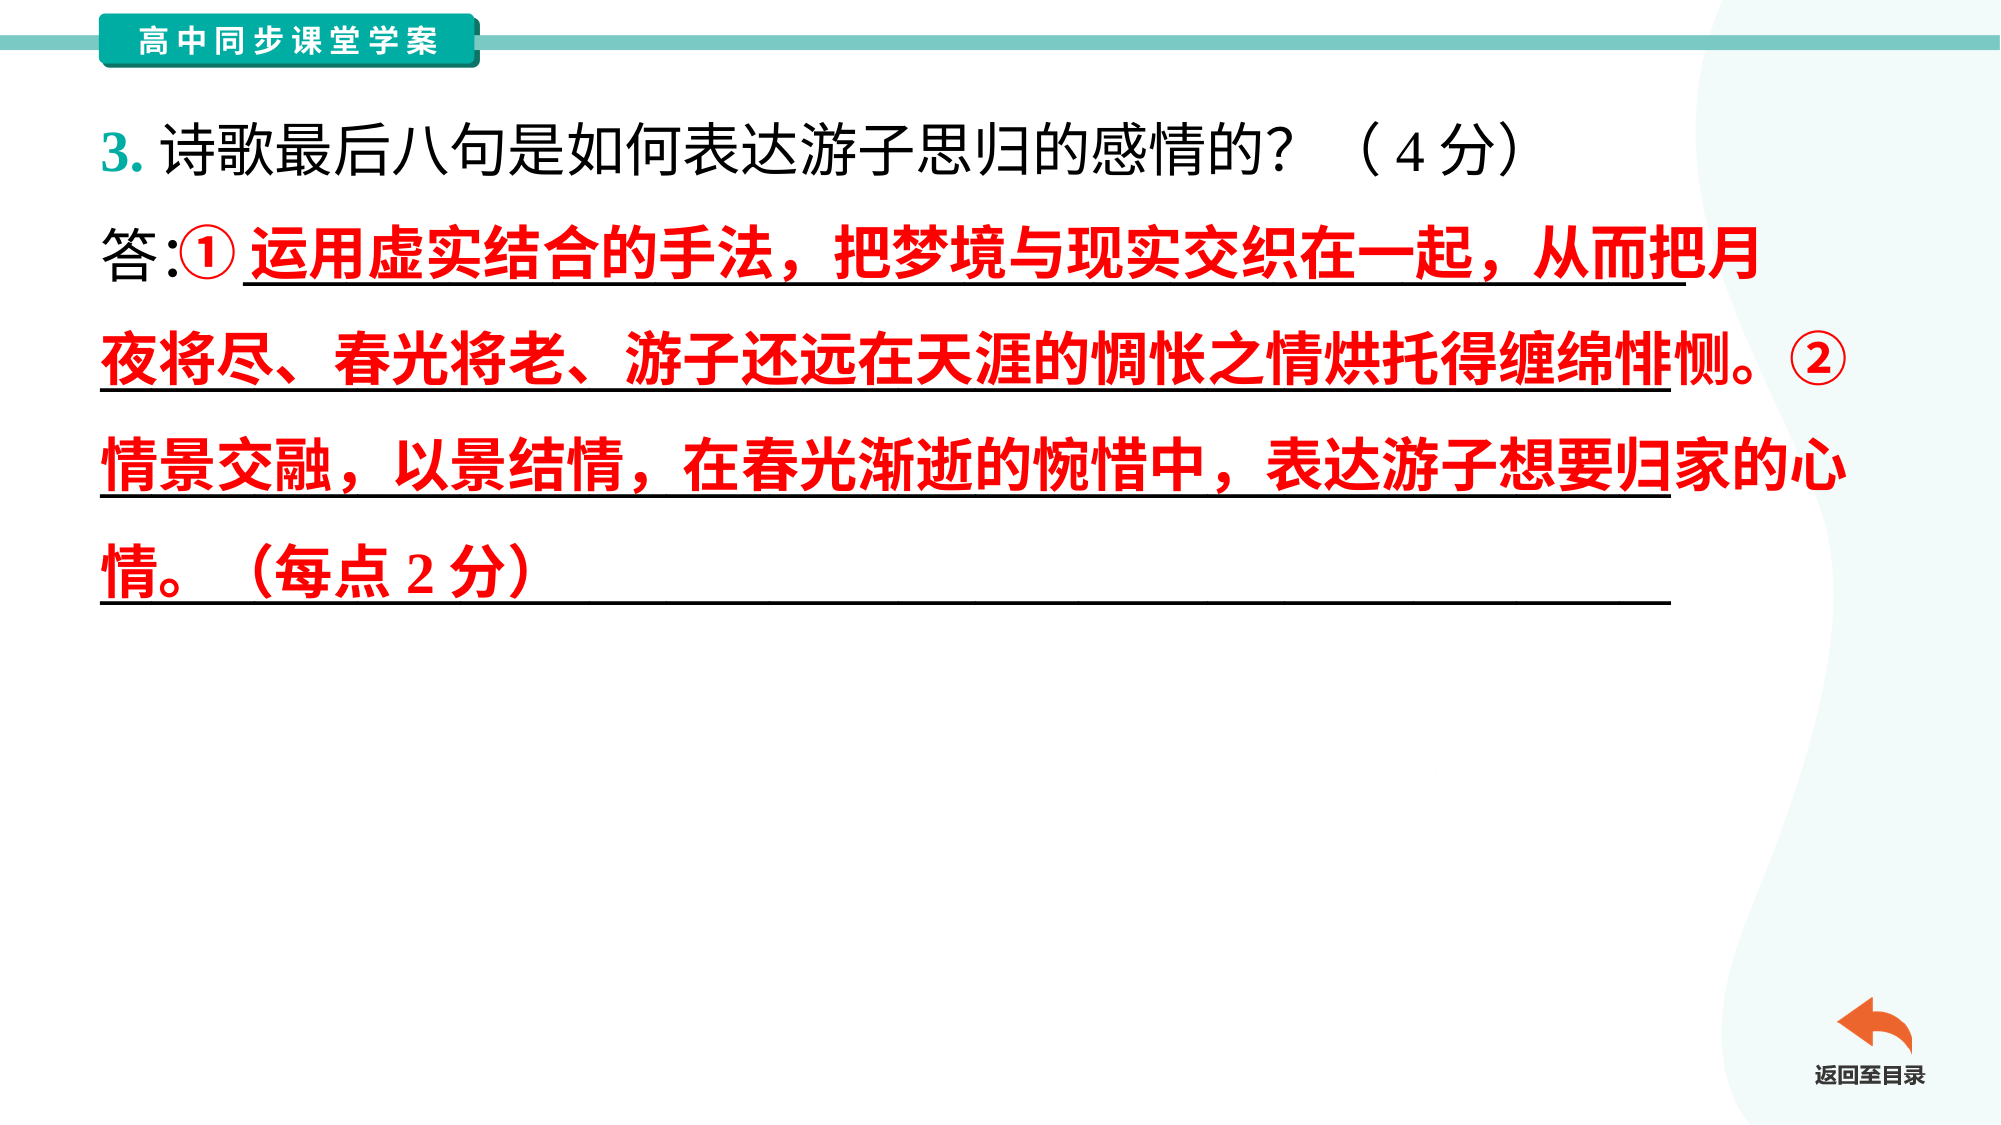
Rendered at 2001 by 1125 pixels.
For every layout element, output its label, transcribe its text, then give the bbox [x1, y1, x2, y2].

text_box 3.诗歌最后八句是如何表达游子思归的感情的？（4分） 答： ________________________________________________________ _____________________________________________________________ _____________________________________________________________ _____________________________________________________________ [100, 76, 1899, 179]
text_box ①运用虚实结合的手法，把梦境与现实交织在一起，从而把月 夜将尽、春光将老、游子还远在天涯的惆怅之情烘托得缠绵悱恻。② 情景交融，以景结情，在春光渐逝的惋惜中，表达游子想要归家的心 情。（每点2分） [100, 179, 1899, 605]
picture [0, 0, 2000, 1125]
